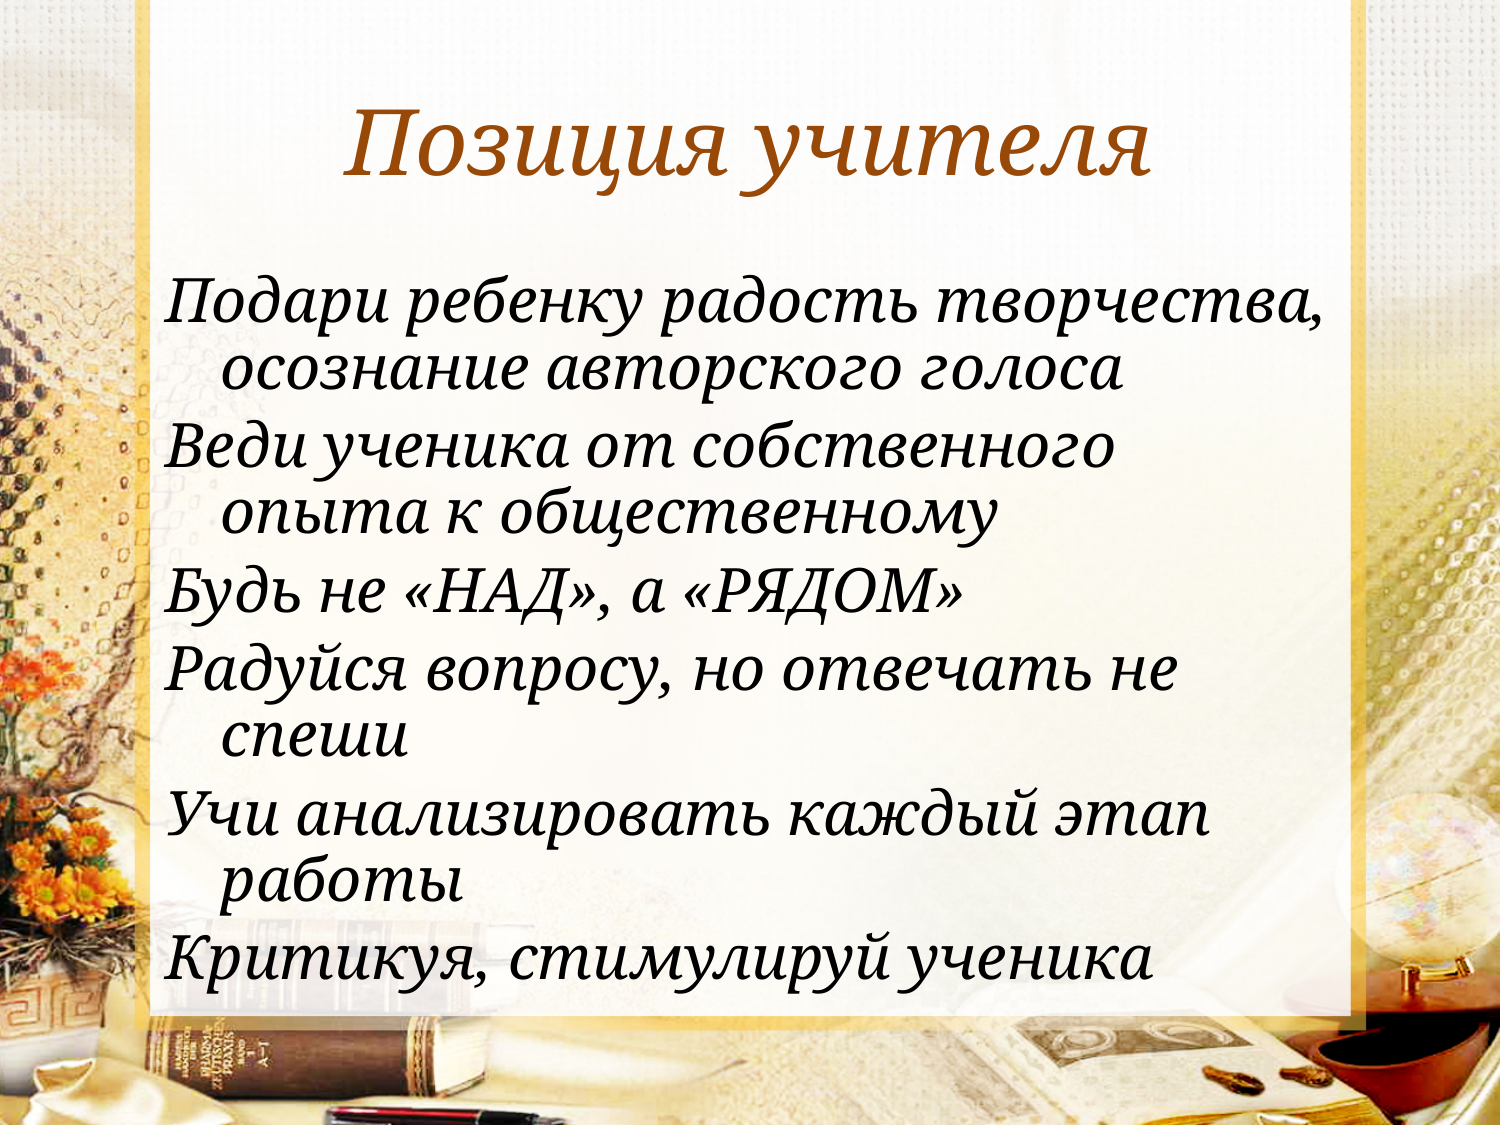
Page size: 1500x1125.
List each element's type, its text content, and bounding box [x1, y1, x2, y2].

picture [0, 0, 1500, 1125]
list Подари ребенку радость творчества, осознание авторского голоса Веди ученика от собственного опыта к общественному Будь не «НАД», а «РЯДОМ» Радуйся вопросу, но отвечать не спеши Учи анализировать каждый этап работы Критикуя, стимулируй ученика [150, 262, 1350, 1005]
title Позиция учителя [75, 45, 1425, 233]
